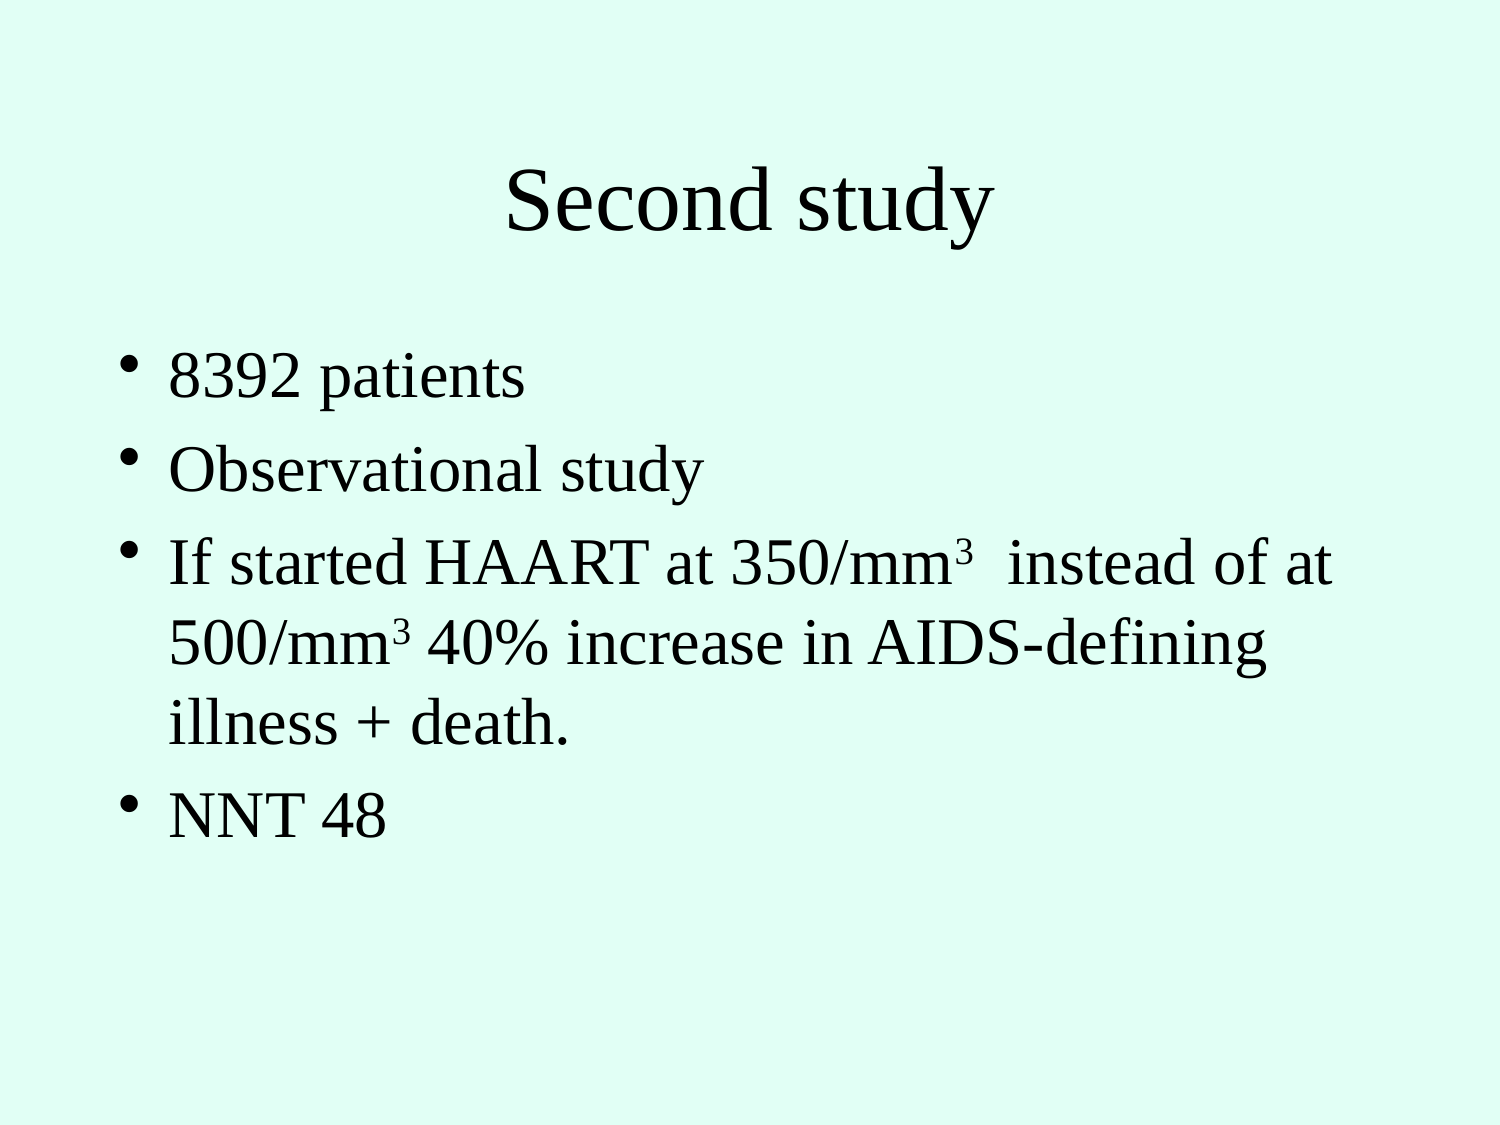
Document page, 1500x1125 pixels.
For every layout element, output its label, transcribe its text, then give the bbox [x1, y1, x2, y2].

title Second study [112, 99, 1388, 288]
list 8392 patients Observational study If started HAART at 350/mm3 instead of at 500/mm3 40% increase in AIDS-defining illness + death. NNT 48 [112, 324, 1388, 1000]
